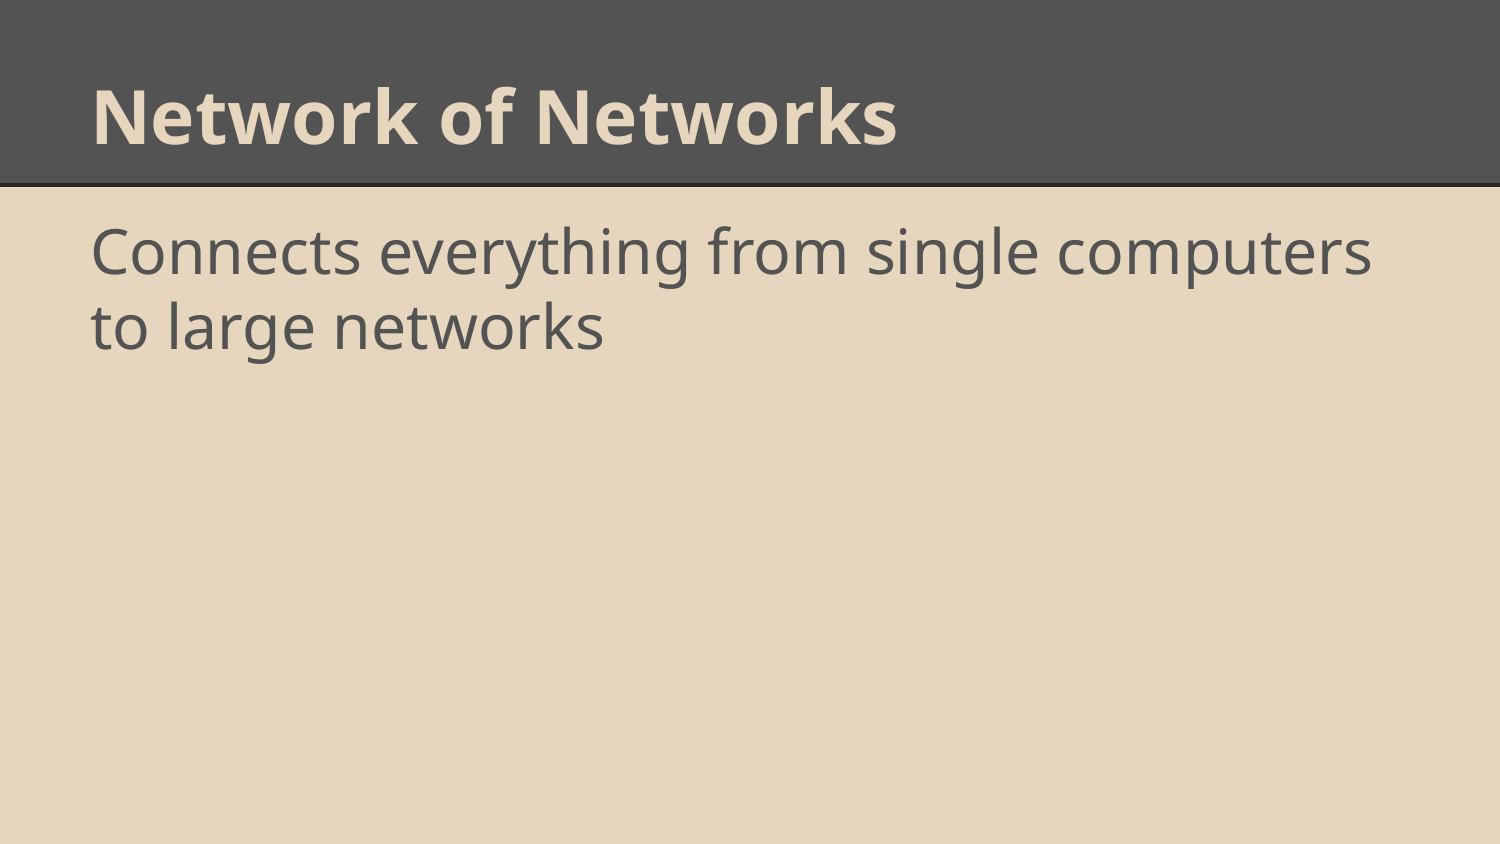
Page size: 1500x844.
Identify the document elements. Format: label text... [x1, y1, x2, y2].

title Network of Networks [75, 33, 1425, 175]
list Connects everything from single computers to large networks [75, 196, 1425, 808]
